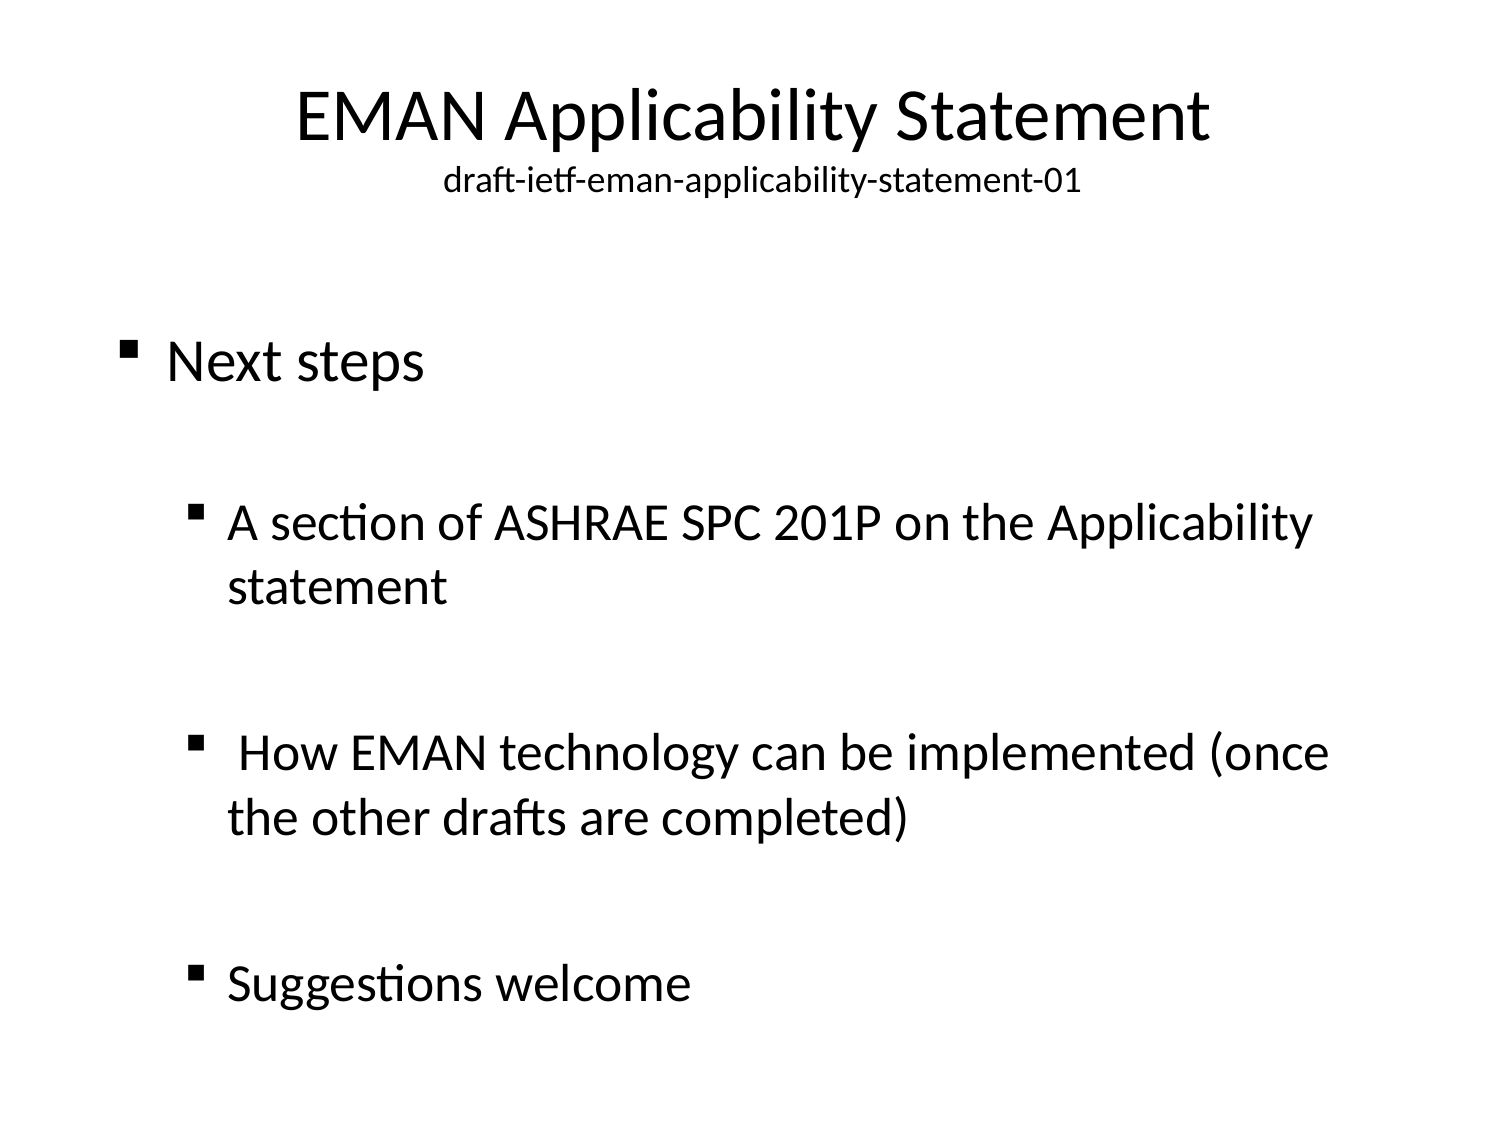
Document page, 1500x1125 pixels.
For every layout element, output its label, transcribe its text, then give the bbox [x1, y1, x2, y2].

list Next steps A section of ASHRAE SPC 201P on the Applicability statement How EMAN technology can be implemented (once the other drafts are completed) Suggestions welcome [99, 312, 1403, 1027]
title EMAN Applicability Statement draft-ietf-eman-applicability-statement-01 [87, 62, 1438, 293]
